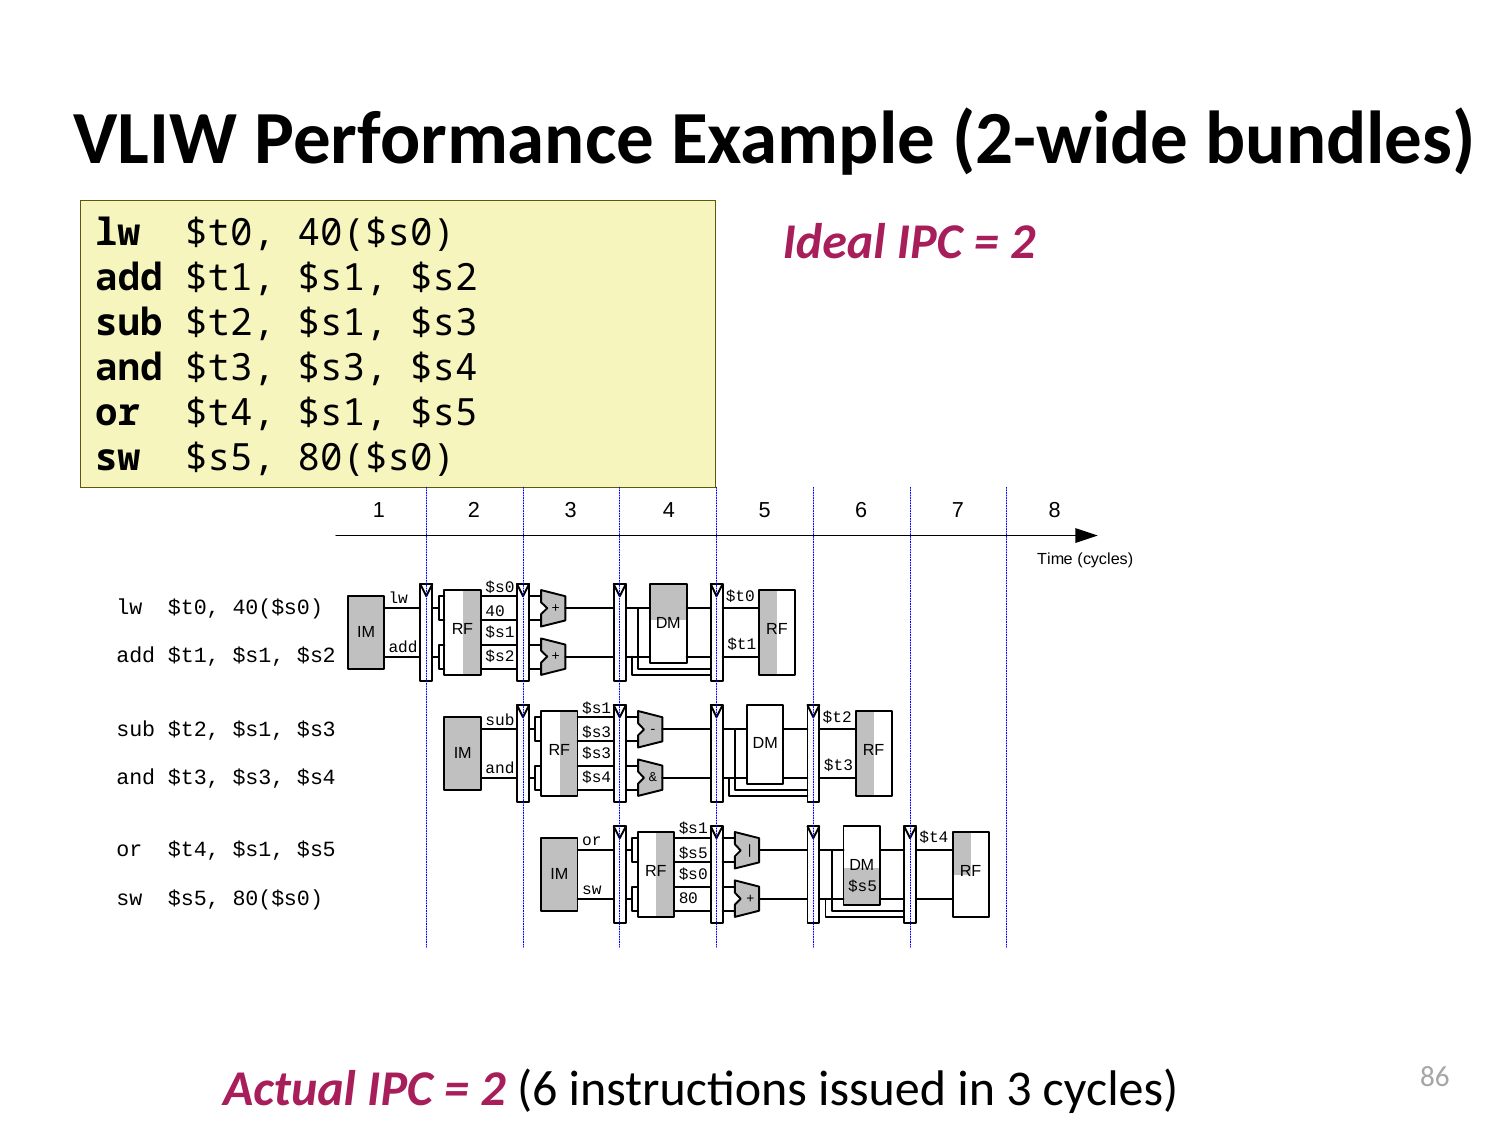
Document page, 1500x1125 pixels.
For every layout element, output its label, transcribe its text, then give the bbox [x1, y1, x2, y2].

text_box Actual IPC = 2 (6 instructions issued in 3 cycles) [208, 1048, 1194, 1123]
title VLIW Performance Example (2-wide bundles) [58, 71, 1500, 197]
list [102, 483, 1151, 951]
list lw $t0, 40($s0) add $t1, $s1, $s2 sub $t2, $s1, $s3 and $t3, $s3, $s4 or $t4, $s1, $s5 sw $s5, 80($s0) [80, 200, 716, 488]
list Ideal IPC = 2 [767, 200, 1403, 276]
